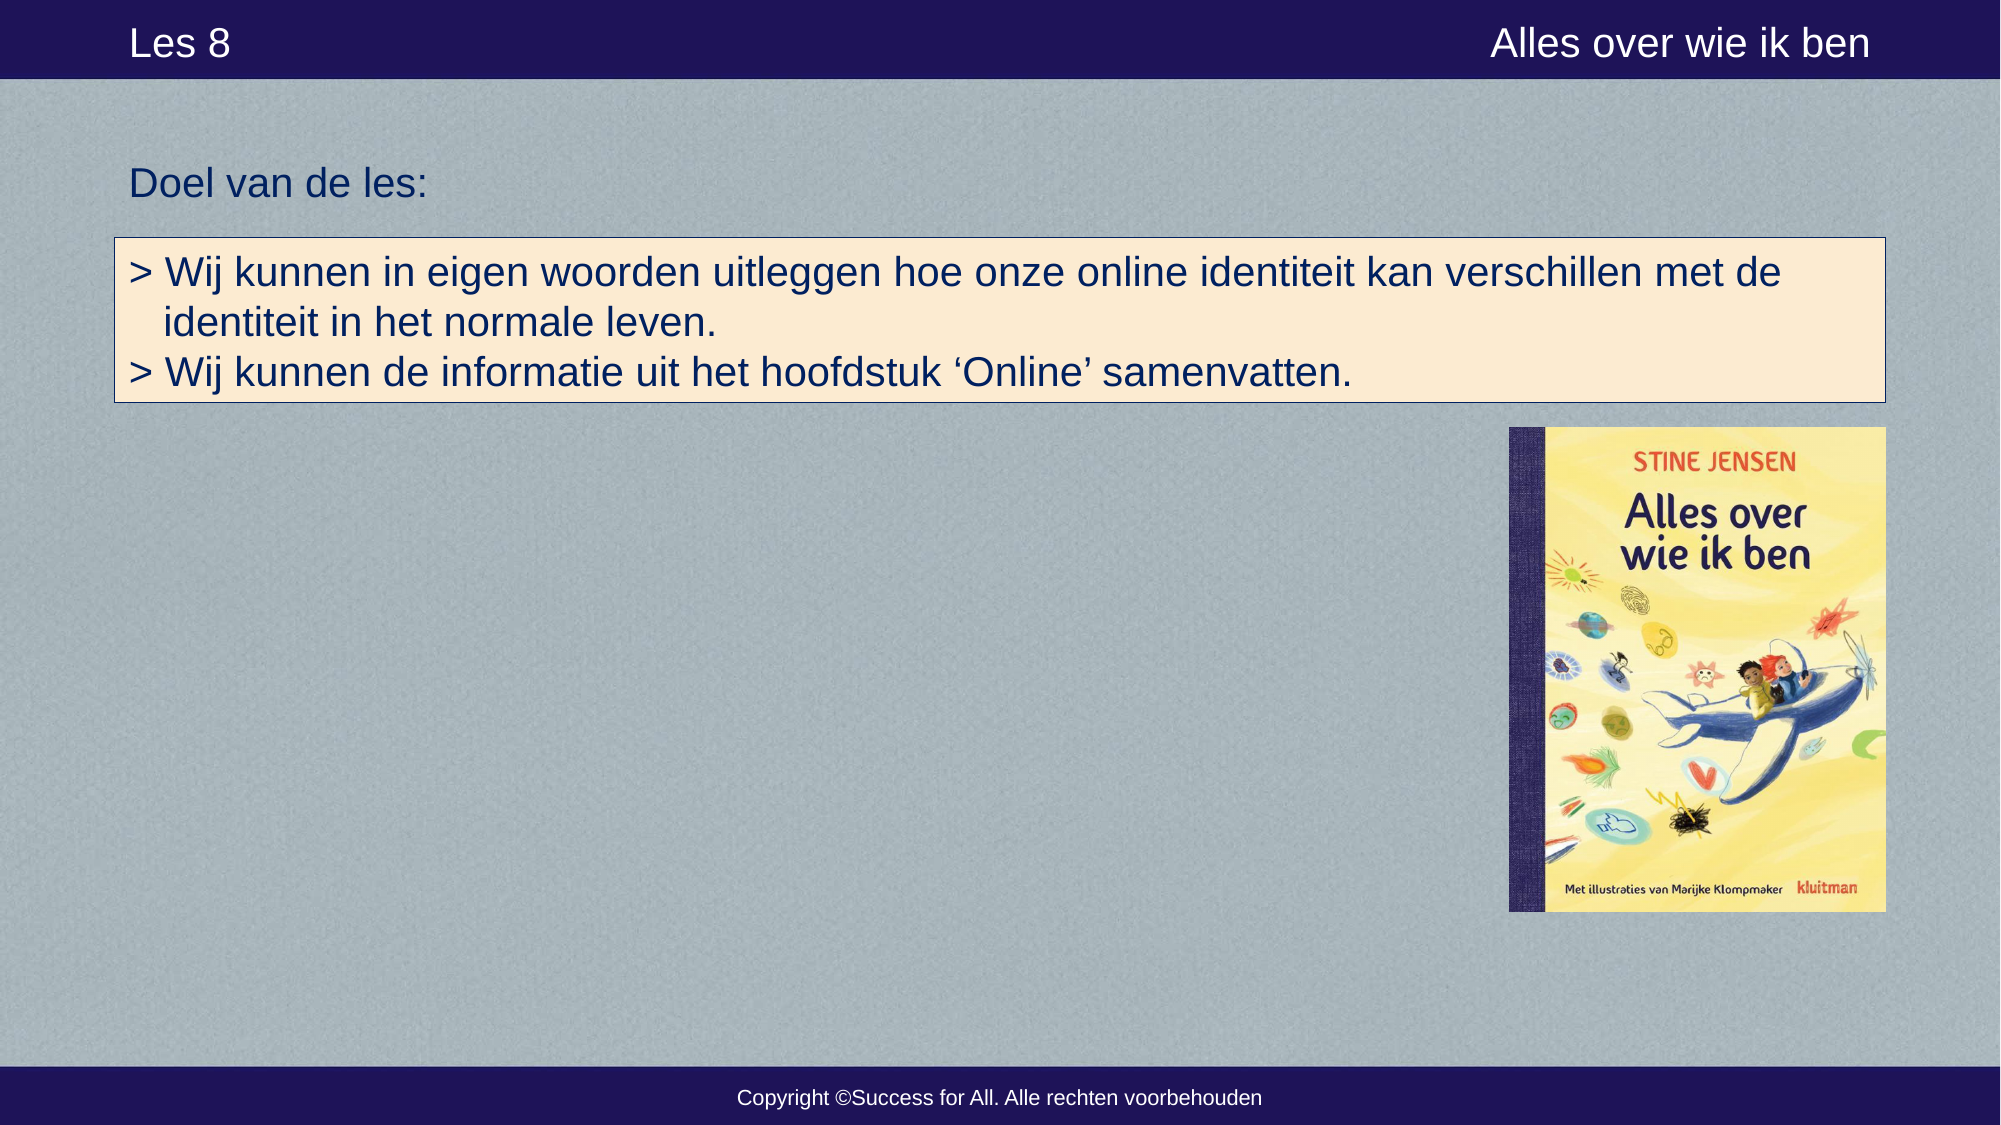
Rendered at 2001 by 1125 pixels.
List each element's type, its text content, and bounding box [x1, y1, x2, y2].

text_box > Wij kunnen in eigen woorden uitleggen hoe onze online identiteit kan verschillen met de identiteit in het normale leven. > Wij kunnen de informatie uit het hoofdstuk ‘Online’ samenvatten. [114, 237, 1886, 403]
text_box Doel van de les: [113, 148, 1635, 214]
picture [0, 0, 2001, 1125]
text_box Alles over wie ik ben [999, 8, 1886, 73]
text_box Copyright ©Success for All. Alle rechten voorbehouden [0, 1076, 2000, 1125]
text_box Les 8 [114, 8, 354, 73]
